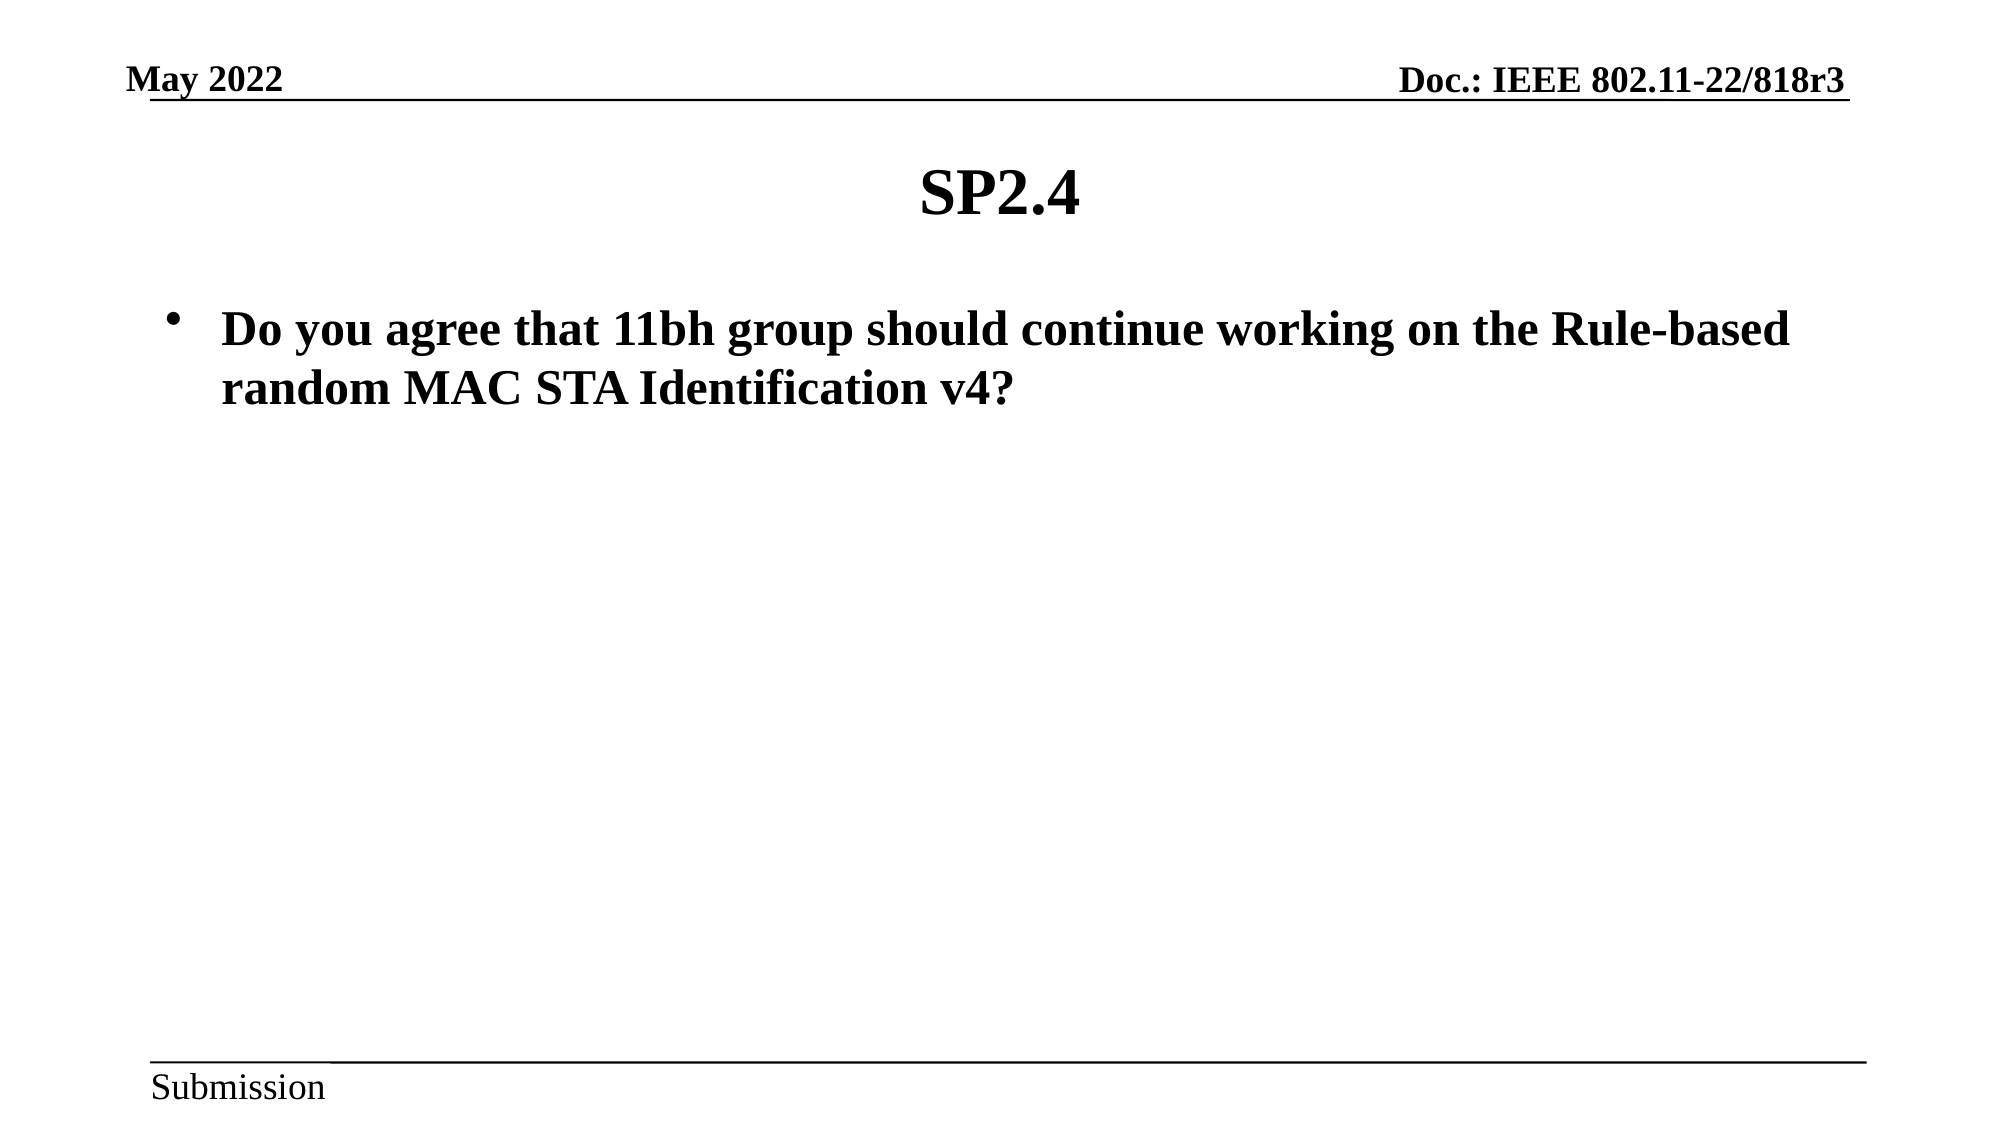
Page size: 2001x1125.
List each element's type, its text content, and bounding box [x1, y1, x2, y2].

list Do you agree that 11bh group should continue working on the Rule-based random MAC STA Identification v4? [149, 287, 1851, 1038]
title SP2.4 [149, 112, 1851, 263]
